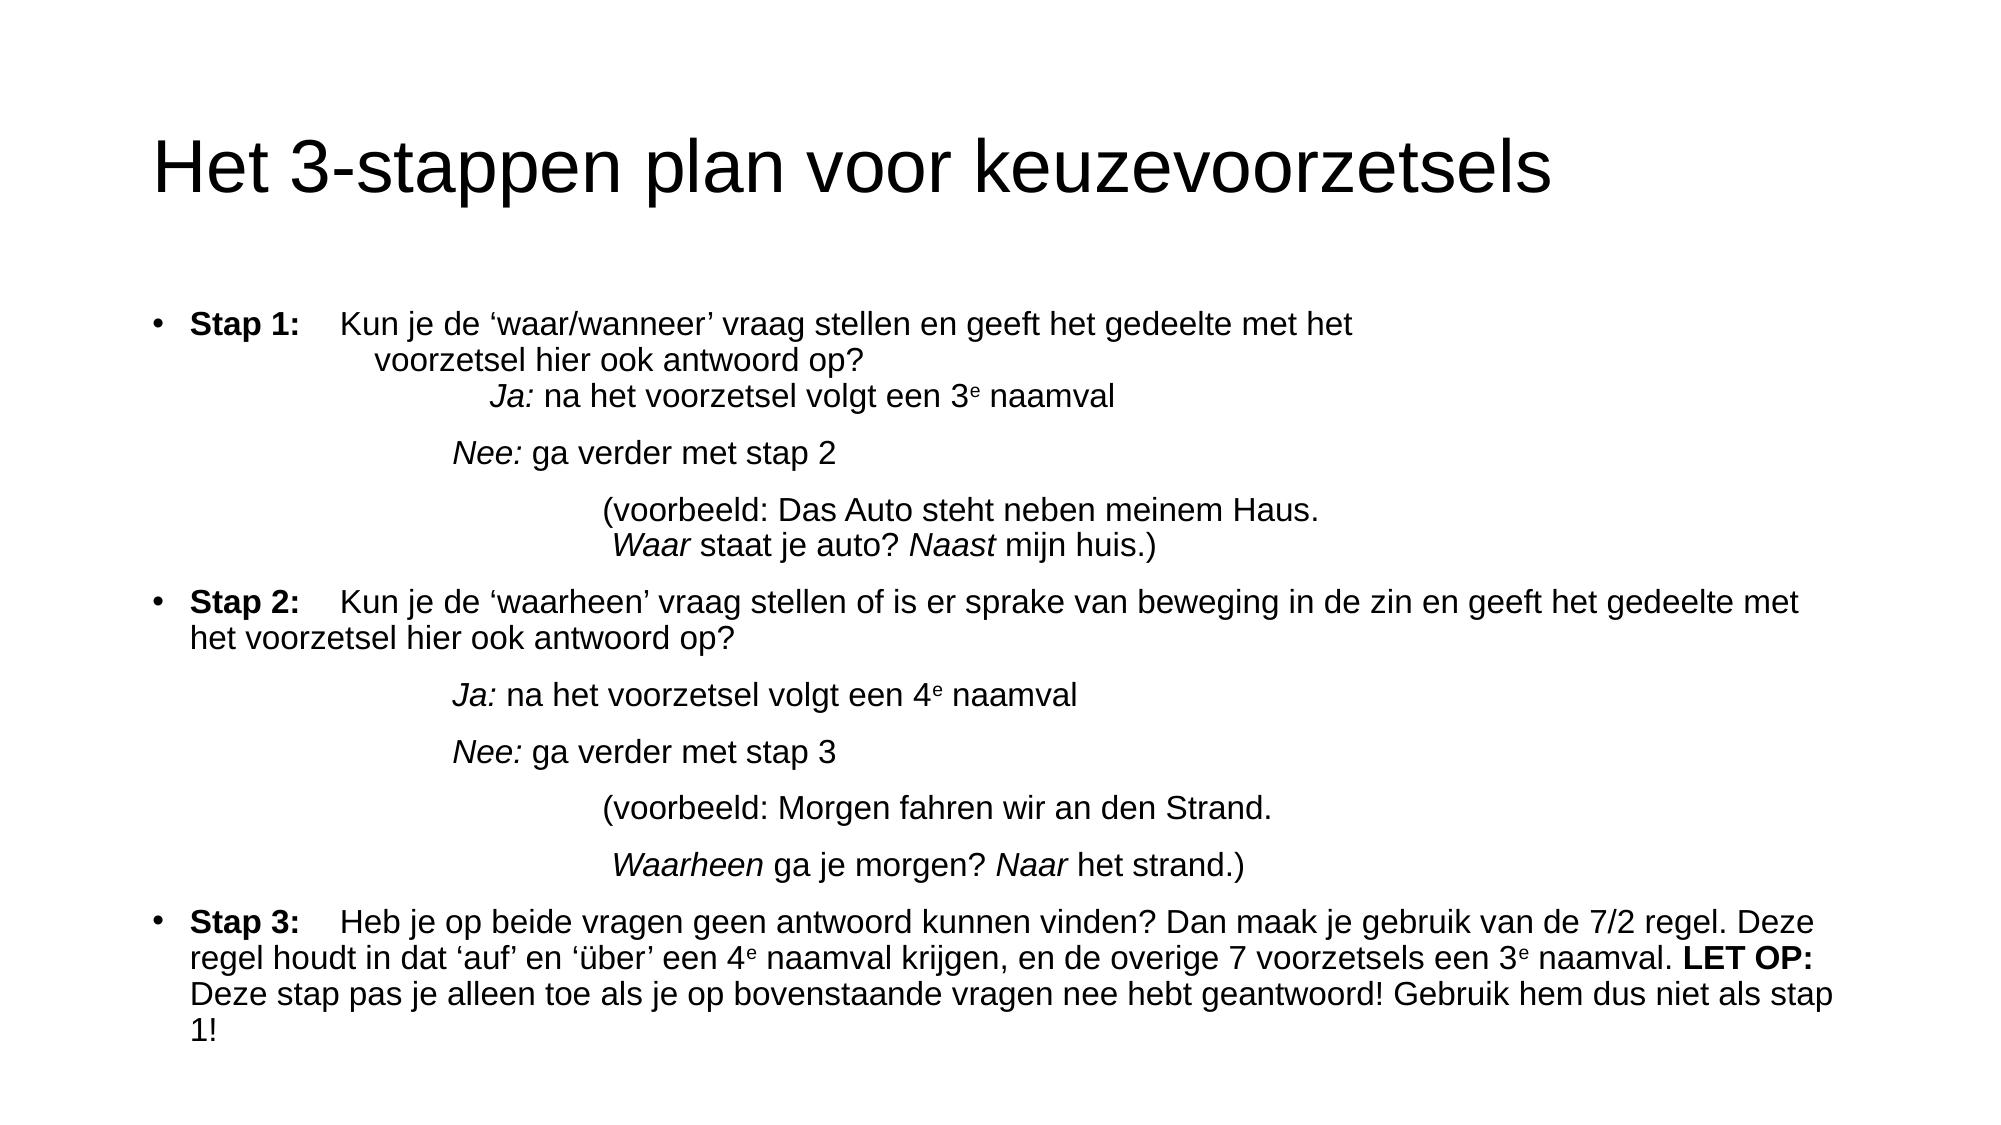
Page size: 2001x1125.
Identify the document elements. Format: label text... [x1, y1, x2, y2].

title Het 3-stappen plan voor keuzevoorzetsels [137, 59, 1863, 278]
list Stap 1: Kun je de ‘waar/wanneer’ vraag stellen en geeft het gedeelte met het voorzetsel hier ook antwoord op? Ja: na het voorzetsel volgt een 3e naamval Nee: ga verder met stap 2 (voorbeeld: Das Auto steht neben meinem Haus. Waar staat je auto? Naast mijn huis.) Stap 2: Kun je de ‘waarheen’ vraag stellen of is er sprake van beweging in de zin en geeft het gedeelte met het voorzetsel hier ook antwoord op? Ja: na het voorzetsel volgt een 4e naamval Nee: ga verder met stap 3 (voorbeeld: Morgen fahren wir an den Strand. Waarheen ga je morgen? Naar het strand.) Stap 3: Heb je op beide vragen geen antwoord kunnen vinden? Dan maak je gebruik van de 7/2 regel. Deze regel houdt in dat ‘auf’ en ‘über’ een 4e naamval krijgen, en de overige 7 voorzetsels een 3e naamval. LET OP: Deze stap pas je alleen toe als je op bovenstaande vragen nee hebt geantwoord! Gebruik hem dus niet als stap 1! [137, 299, 1863, 1014]
